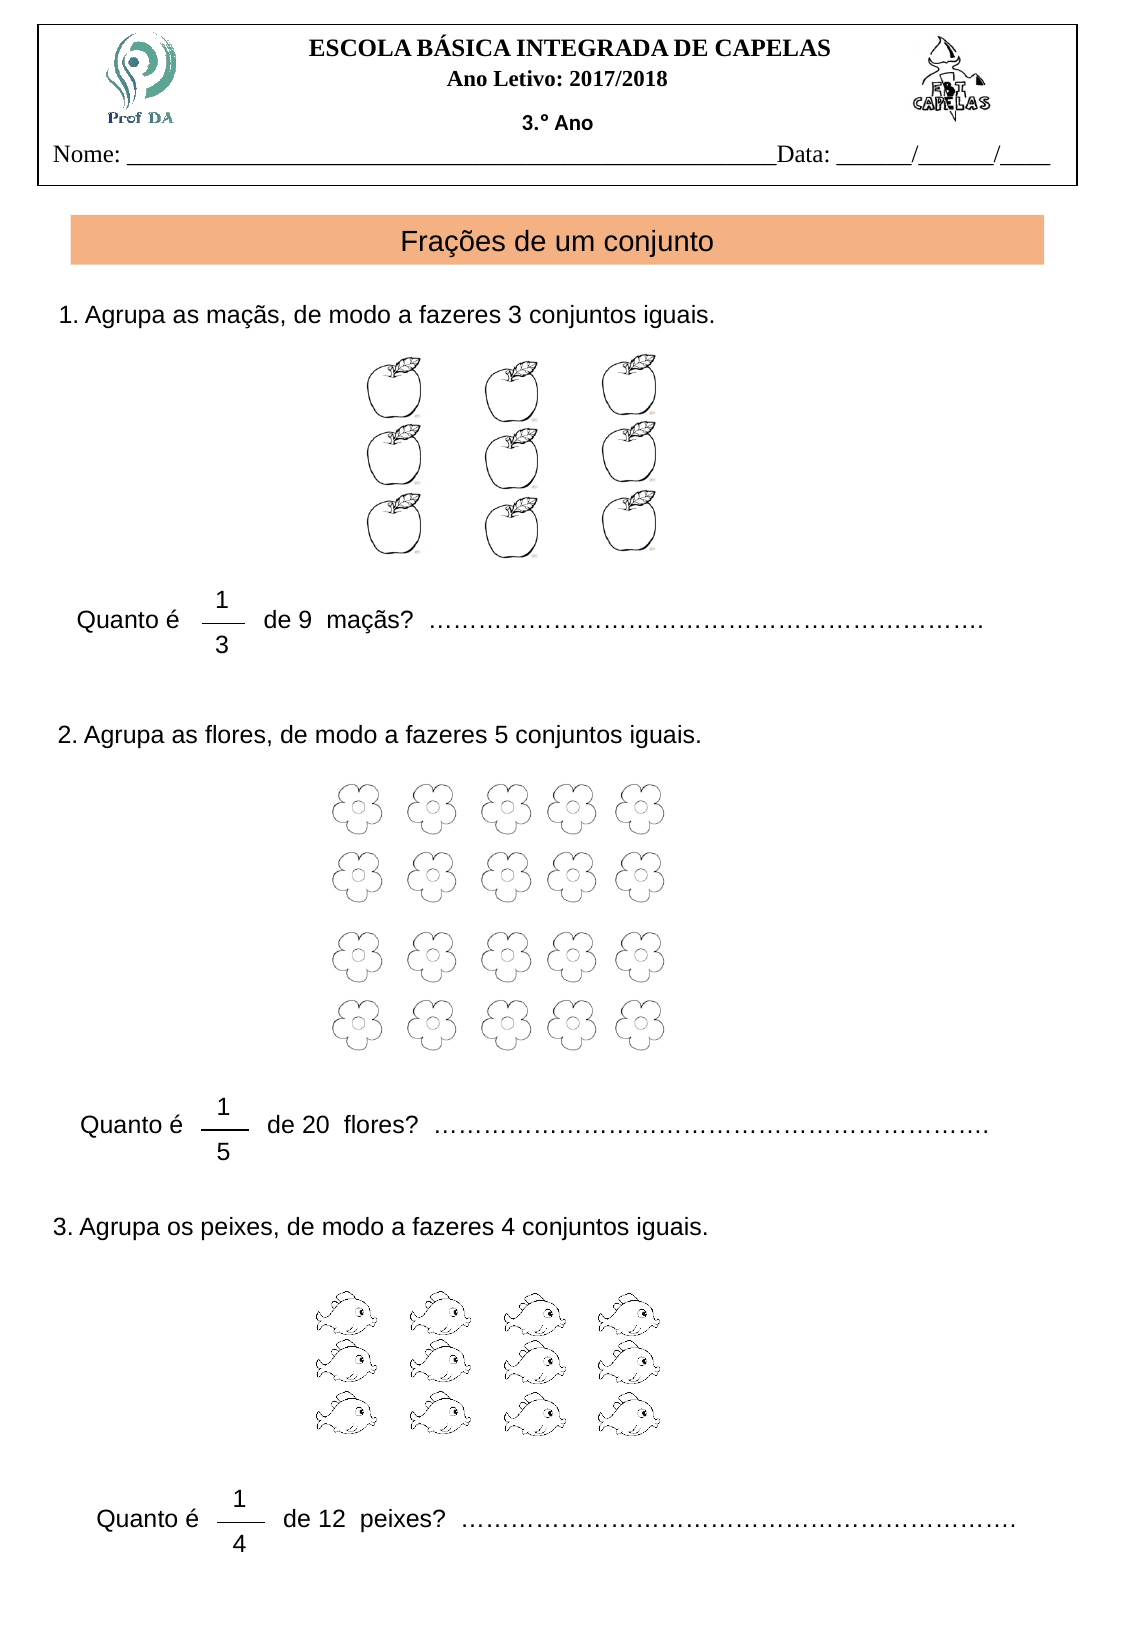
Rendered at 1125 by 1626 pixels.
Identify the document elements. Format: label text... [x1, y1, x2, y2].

table_cell 5 [203, 1131, 247, 1174]
picture [315, 1291, 377, 1335]
picture [610, 778, 667, 838]
picture [410, 1339, 471, 1382]
picture [476, 846, 534, 906]
picture [476, 926, 534, 986]
picture [476, 778, 534, 838]
picture [327, 778, 385, 838]
text_box 2. Agrupa as flores, de modo a fazeres 5 conjuntos iguais. [42, 711, 1017, 756]
text_box Quanto é de 20 flores? …………………………………………………………. [65, 1101, 201, 1147]
table_header 1 [204, 579, 243, 623]
picture [597, 350, 660, 484]
picture [327, 846, 385, 906]
picture [476, 994, 534, 1054]
picture [910, 34, 993, 123]
picture [542, 926, 599, 986]
picture [402, 846, 459, 906]
table_header 1 [219, 1478, 264, 1522]
text_box ESCOLA BÁSICA INTEGRADA DE CAPELAS Ano Letivo: 2017/2018 3.º Ano Nome: ____________________________________________________Data: ______/______/____ [37, 24, 1077, 186]
picture [504, 1392, 566, 1436]
table_header 1 [203, 1086, 247, 1129]
text_box Quanto é de 12 peixes? …………………………………………………………. [81, 1494, 217, 1540]
picture [410, 1291, 471, 1335]
picture [610, 994, 667, 1054]
text_box Quanto é de 12 peixes? …………………………………………………………. [265, 1494, 1055, 1540]
picture [402, 926, 459, 986]
text_box Quanto é de 9 maçãs? …………………………………………………………. [245, 595, 1036, 641]
text_box Quanto é de 20 flores? …………………………………………………………. [249, 1101, 1039, 1147]
picture [598, 1392, 660, 1436]
picture [598, 1293, 660, 1336]
picture [327, 994, 385, 1054]
text_box Quanto é de 9 maçãs? …………………………………………………………. [61, 595, 202, 641]
picture [598, 1340, 660, 1384]
picture [542, 778, 599, 838]
picture [410, 1391, 471, 1434]
picture [504, 1293, 566, 1336]
text_box 1. Agrupa as maçãs, de modo a fazeres 3 conjuntos iguais. [43, 290, 1018, 336]
table_cell 4 [219, 1523, 264, 1567]
picture [327, 926, 385, 986]
picture [362, 353, 425, 487]
picture [315, 1391, 377, 1434]
picture [106, 32, 176, 123]
text_box 3. Agrupa os peixes, de modo a fazeres 4 conjuntos iguais. [38, 1202, 1012, 1248]
picture [504, 1340, 566, 1384]
table_cell 3 [204, 624, 243, 668]
picture [542, 994, 599, 1054]
picture [542, 846, 599, 906]
picture [402, 994, 459, 1054]
picture [315, 1339, 377, 1382]
picture [610, 846, 667, 906]
picture [402, 778, 459, 838]
picture [610, 926, 667, 986]
picture [480, 493, 542, 560]
text_box Frações de um conjunto [70, 214, 1045, 265]
picture [597, 486, 660, 553]
picture [480, 357, 542, 491]
picture [362, 489, 425, 556]
